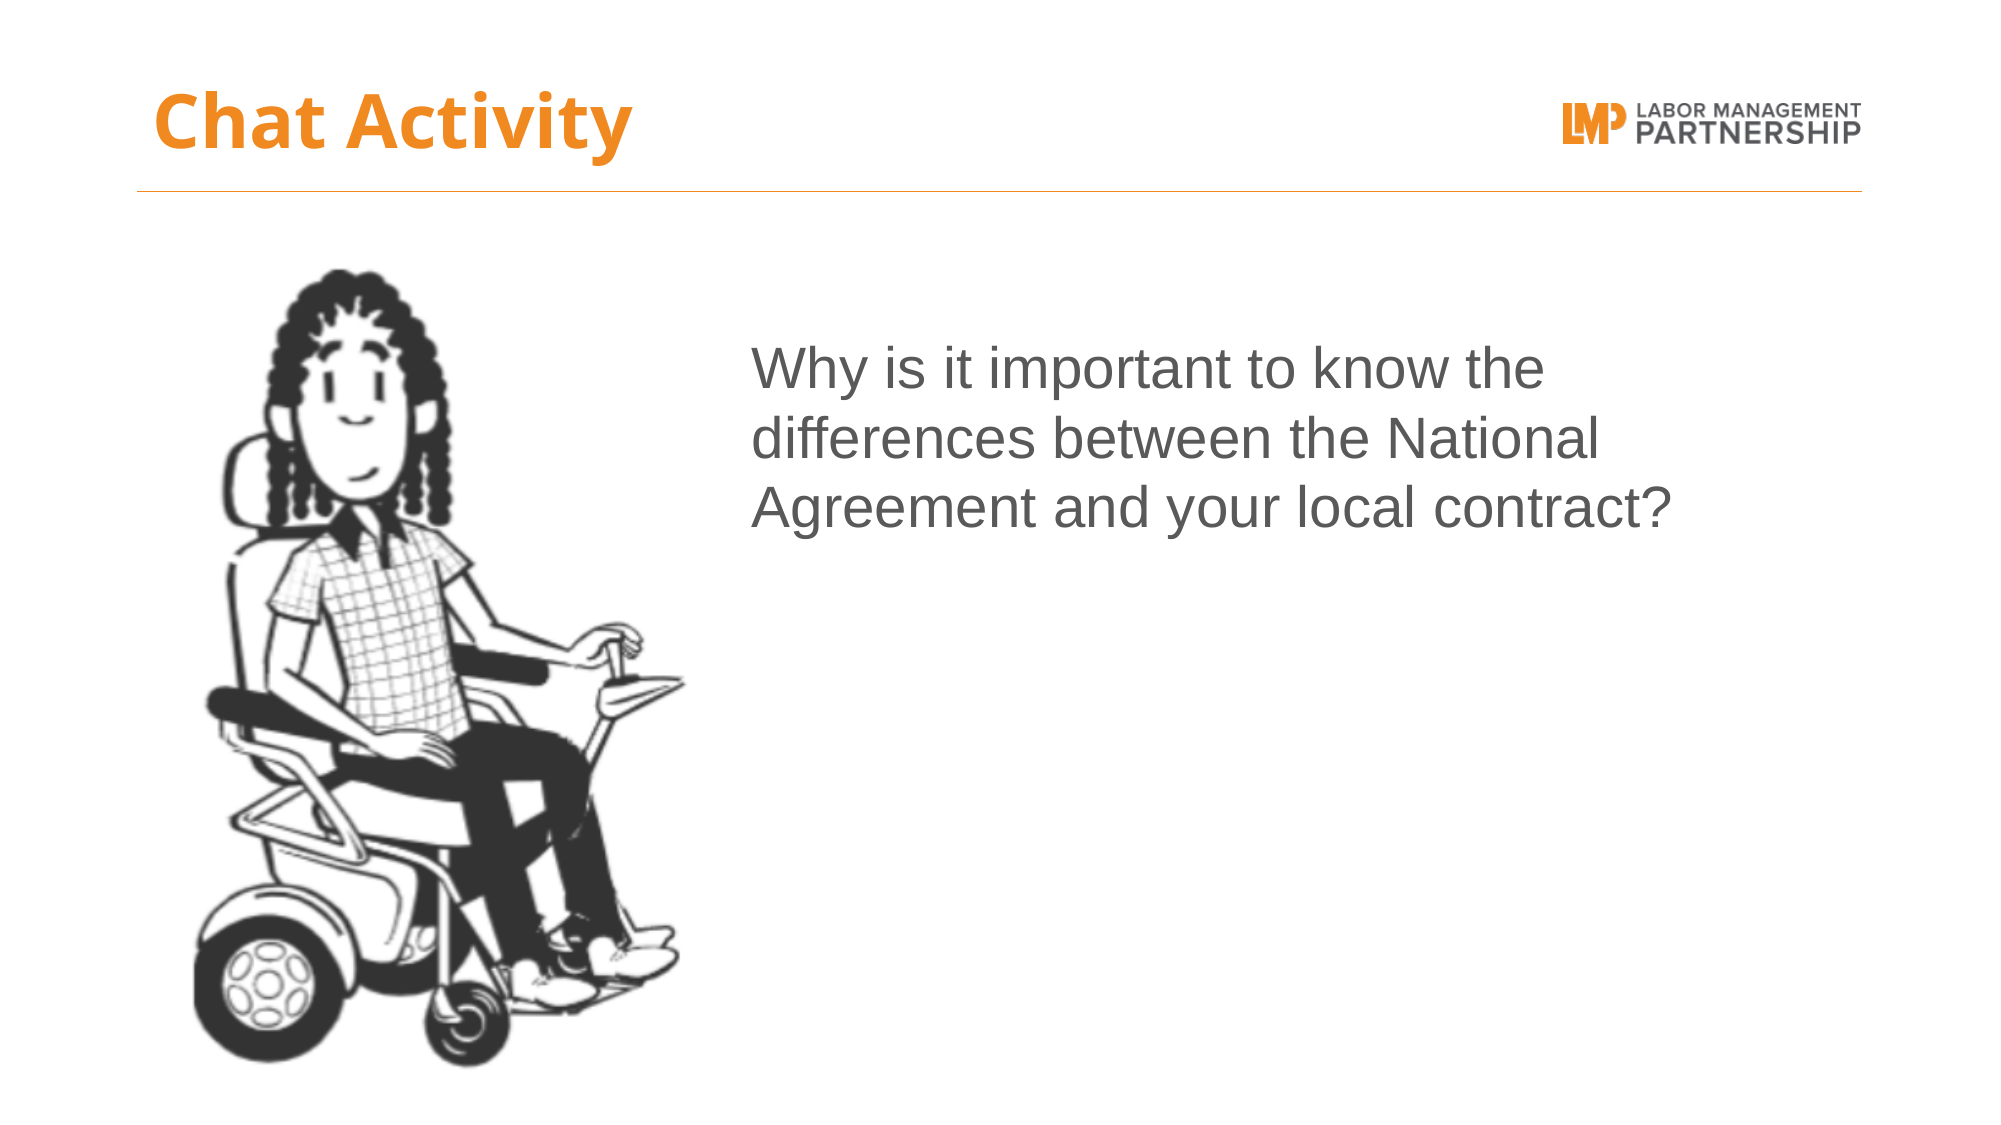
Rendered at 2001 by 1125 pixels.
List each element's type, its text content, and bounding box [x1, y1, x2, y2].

title Chat Activity [137, 59, 1529, 188]
list Why is it important to know the differences between the National Agreement and your local contract? [736, 322, 1863, 1014]
picture [1562, 103, 1863, 144]
picture [178, 252, 695, 1076]
